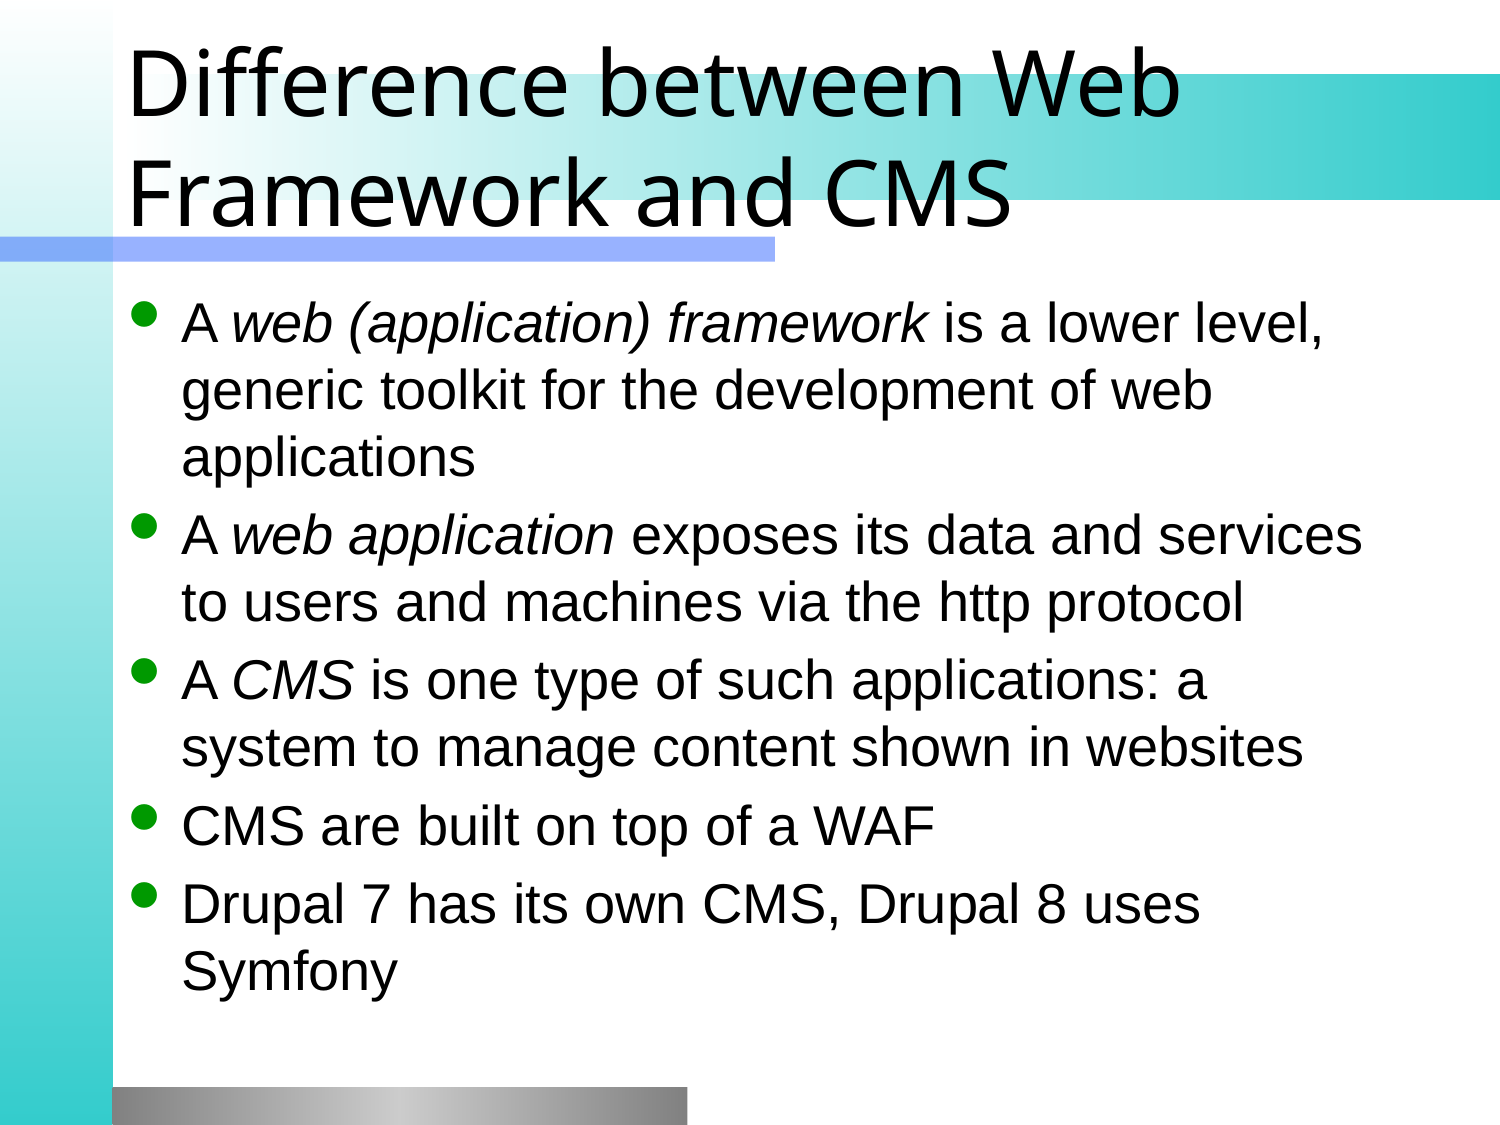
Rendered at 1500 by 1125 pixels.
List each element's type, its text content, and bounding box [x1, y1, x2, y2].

title Difference between Web Framework and CMS [110, 40, 1386, 229]
list A web (application) framework is a lower level, generic toolkit for the development of web applications A web application exposes its data and services to users and machines via the http protocol A CMS is one type of such applications: a system to manage content shown in websites CMS are built on top of a WAF Drupal 7 has its own CMS, Drupal 8 uses Symfony [112, 278, 1388, 1073]
